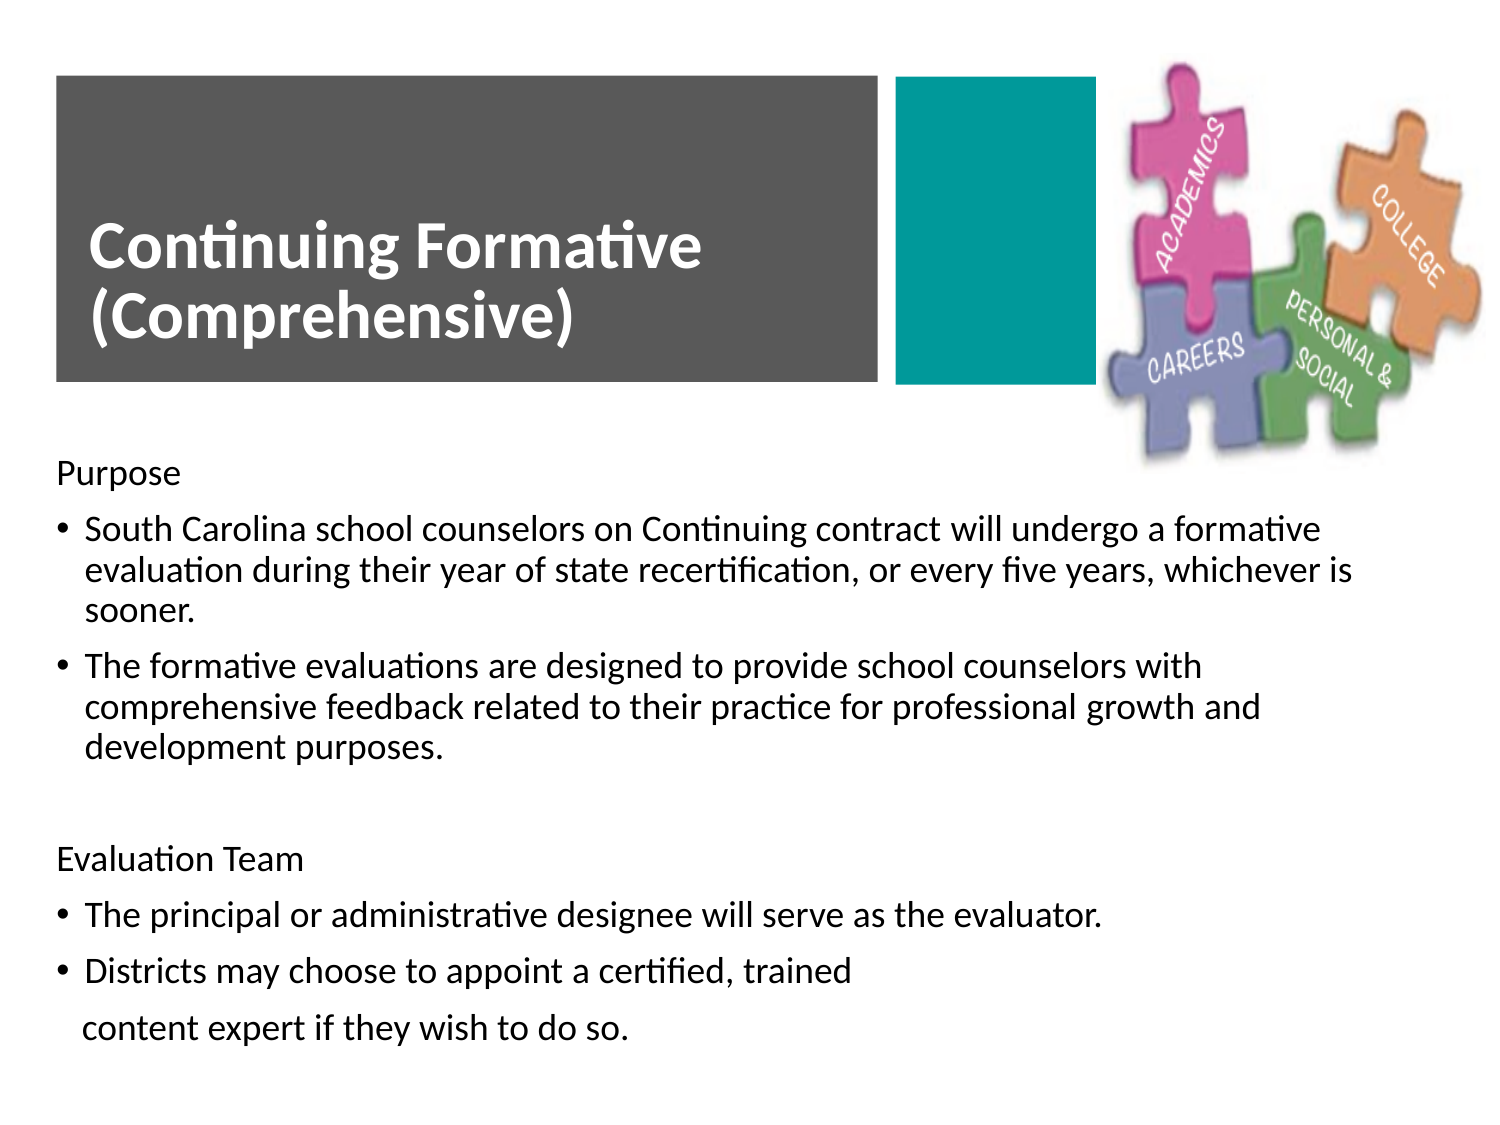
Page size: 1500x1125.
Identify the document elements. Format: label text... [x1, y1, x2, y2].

text_box [895, 76, 1096, 386]
list Purpose South Carolina school counselors on Continuing contract will undergo a formative evaluation during their year of state recertification, or every five years, whichever is sooner. The formative evaluations are designed to provide school counselors with comprehensive feedback related to their practice for professional growth and development purposes. Evaluation Team The principal or administrative designee will serve as the evaluator. Districts may choose to appoint a certified, trained content expert if they wish to do so. [56, 472, 1373, 1076]
text_box [55, 75, 879, 383]
picture [1096, 53, 1486, 474]
title Continuing Formative (Comprehensive) [89, 119, 840, 354]
